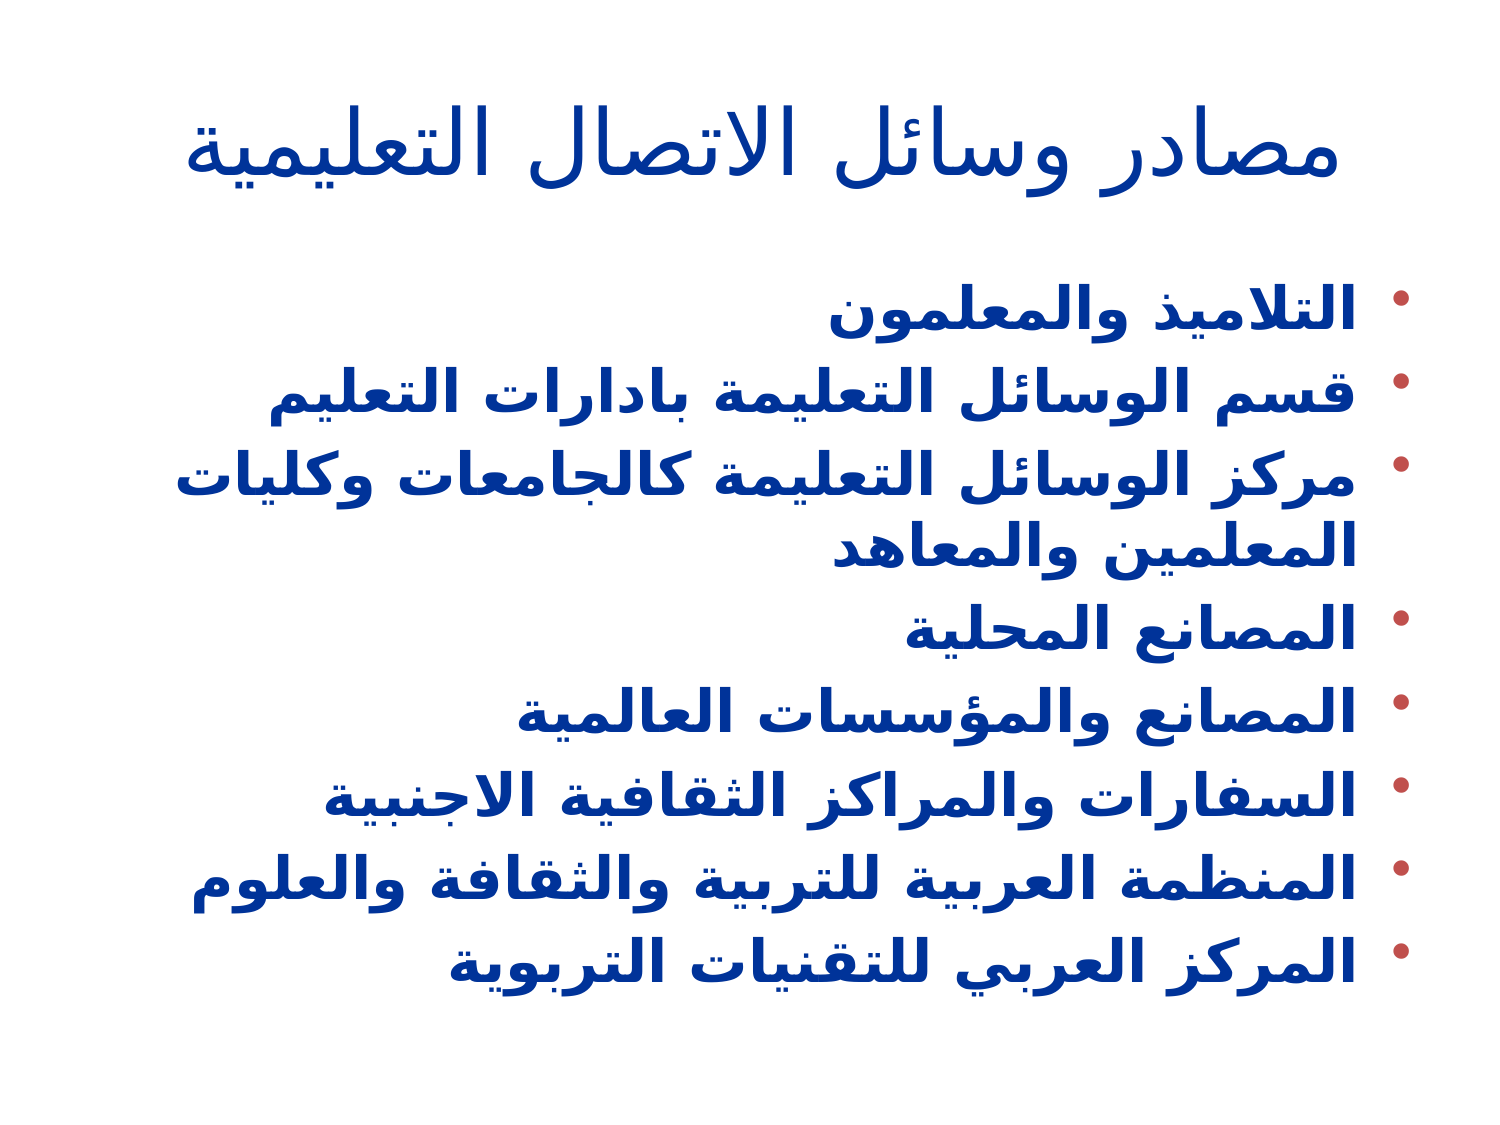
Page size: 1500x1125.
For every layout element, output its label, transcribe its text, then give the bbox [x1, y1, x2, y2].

title مصادر وسائل الاتصال التعليمية [75, 45, 1425, 233]
list التلاميذ والمعلمون قسم الوسائل التعليمة بادارات التعليم مركز الوسائل التعليمة كالجامعات وكليات المعلمين والمعاهد المصانع المحلية المصانع والمؤسسات العالمية السفارات والمراكز الثقافية الاجنبية المنظمة العربية للتربية والثقافة والعلوم المركز العربي للتقنيات التربوية [75, 262, 1425, 1005]
